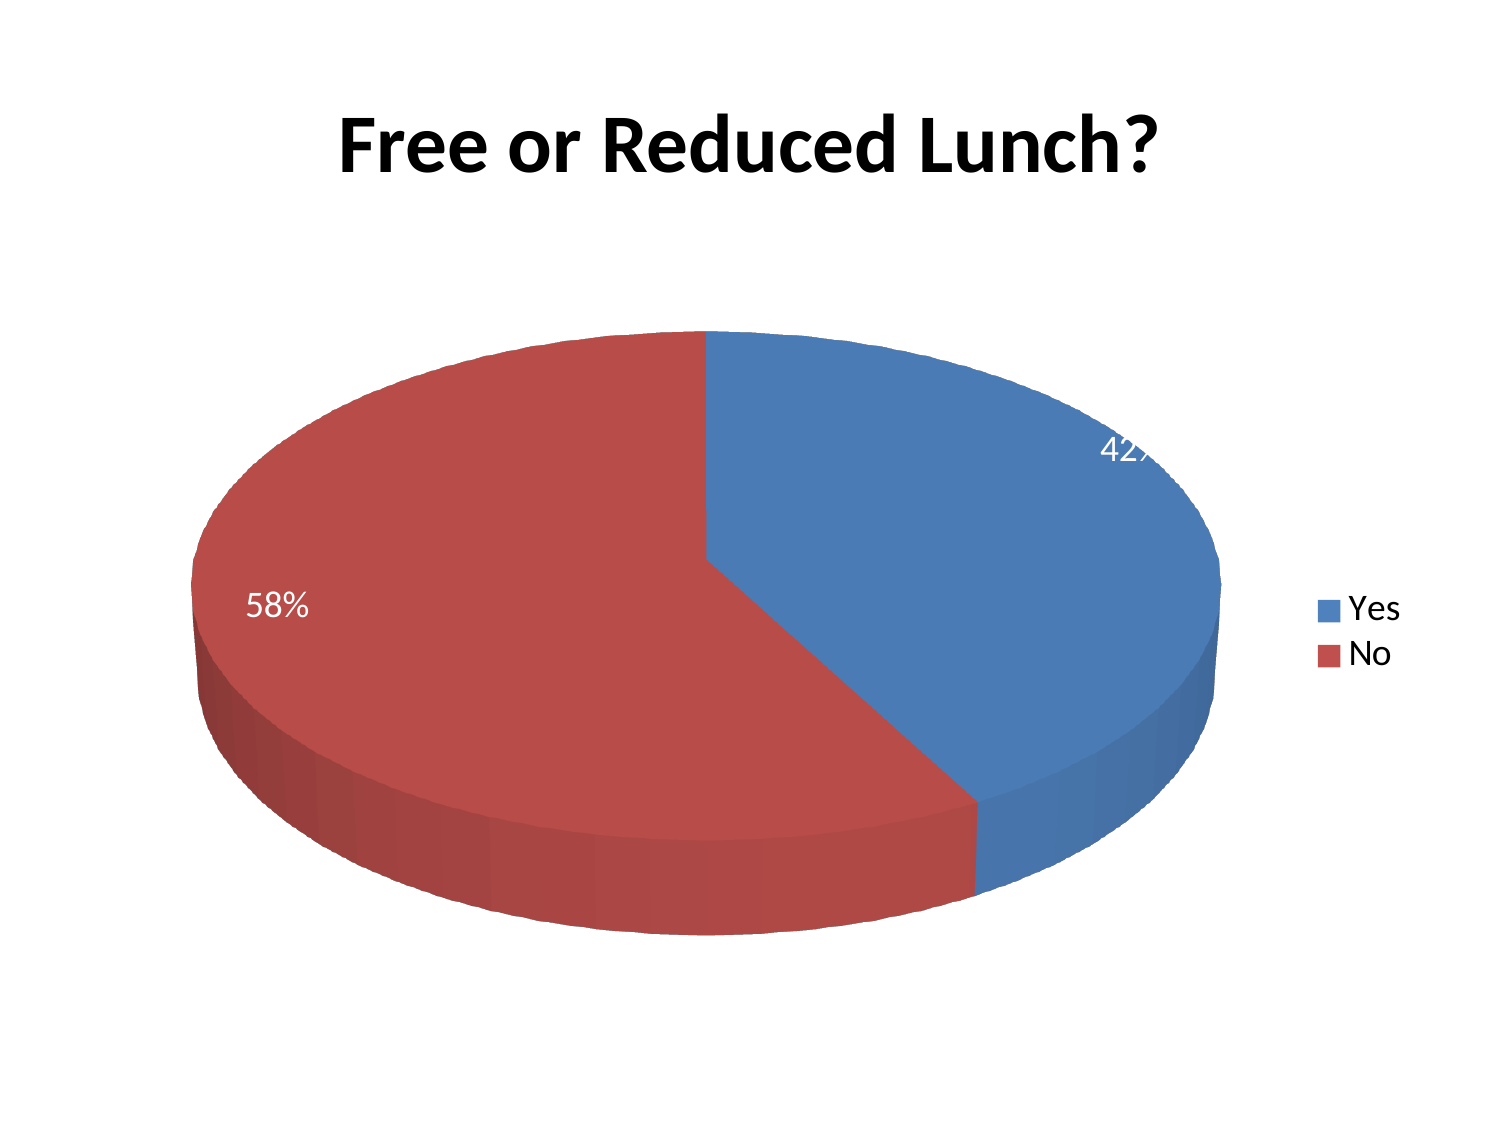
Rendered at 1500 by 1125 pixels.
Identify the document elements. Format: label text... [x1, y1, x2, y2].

chart [74, 262, 1426, 1006]
title Free or Reduced Lunch? [0, 45, 1500, 233]
